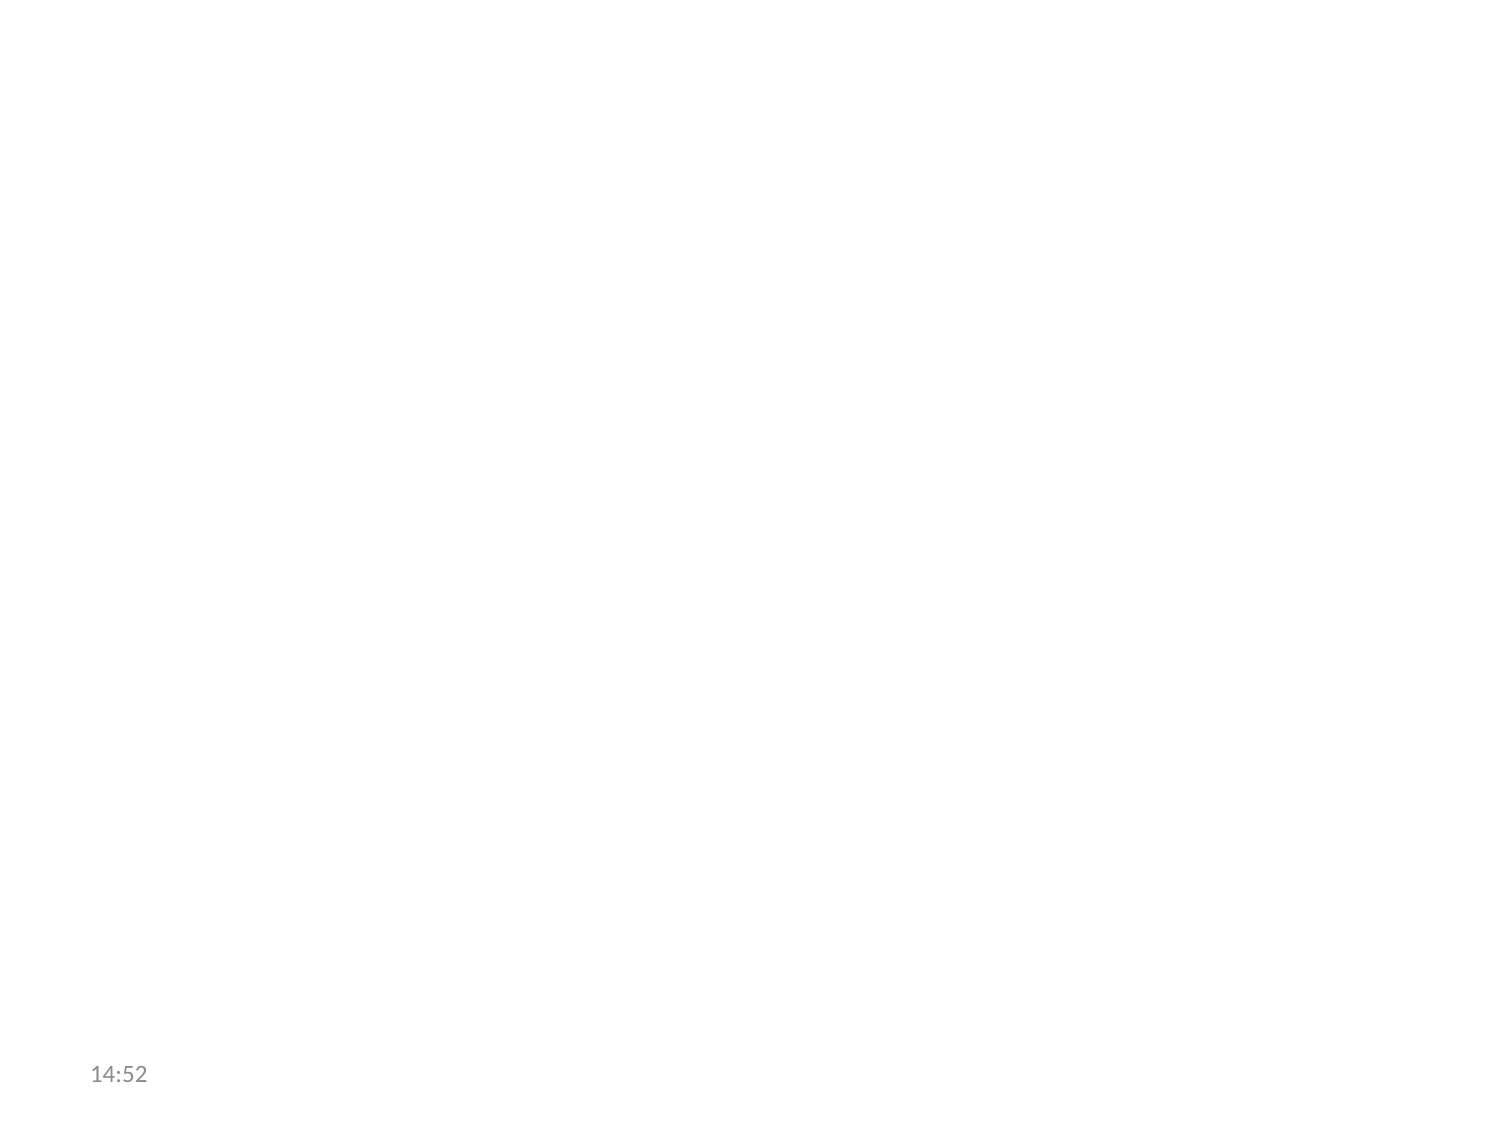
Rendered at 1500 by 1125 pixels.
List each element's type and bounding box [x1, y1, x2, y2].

slide_number [75, 1042, 425, 1103]
